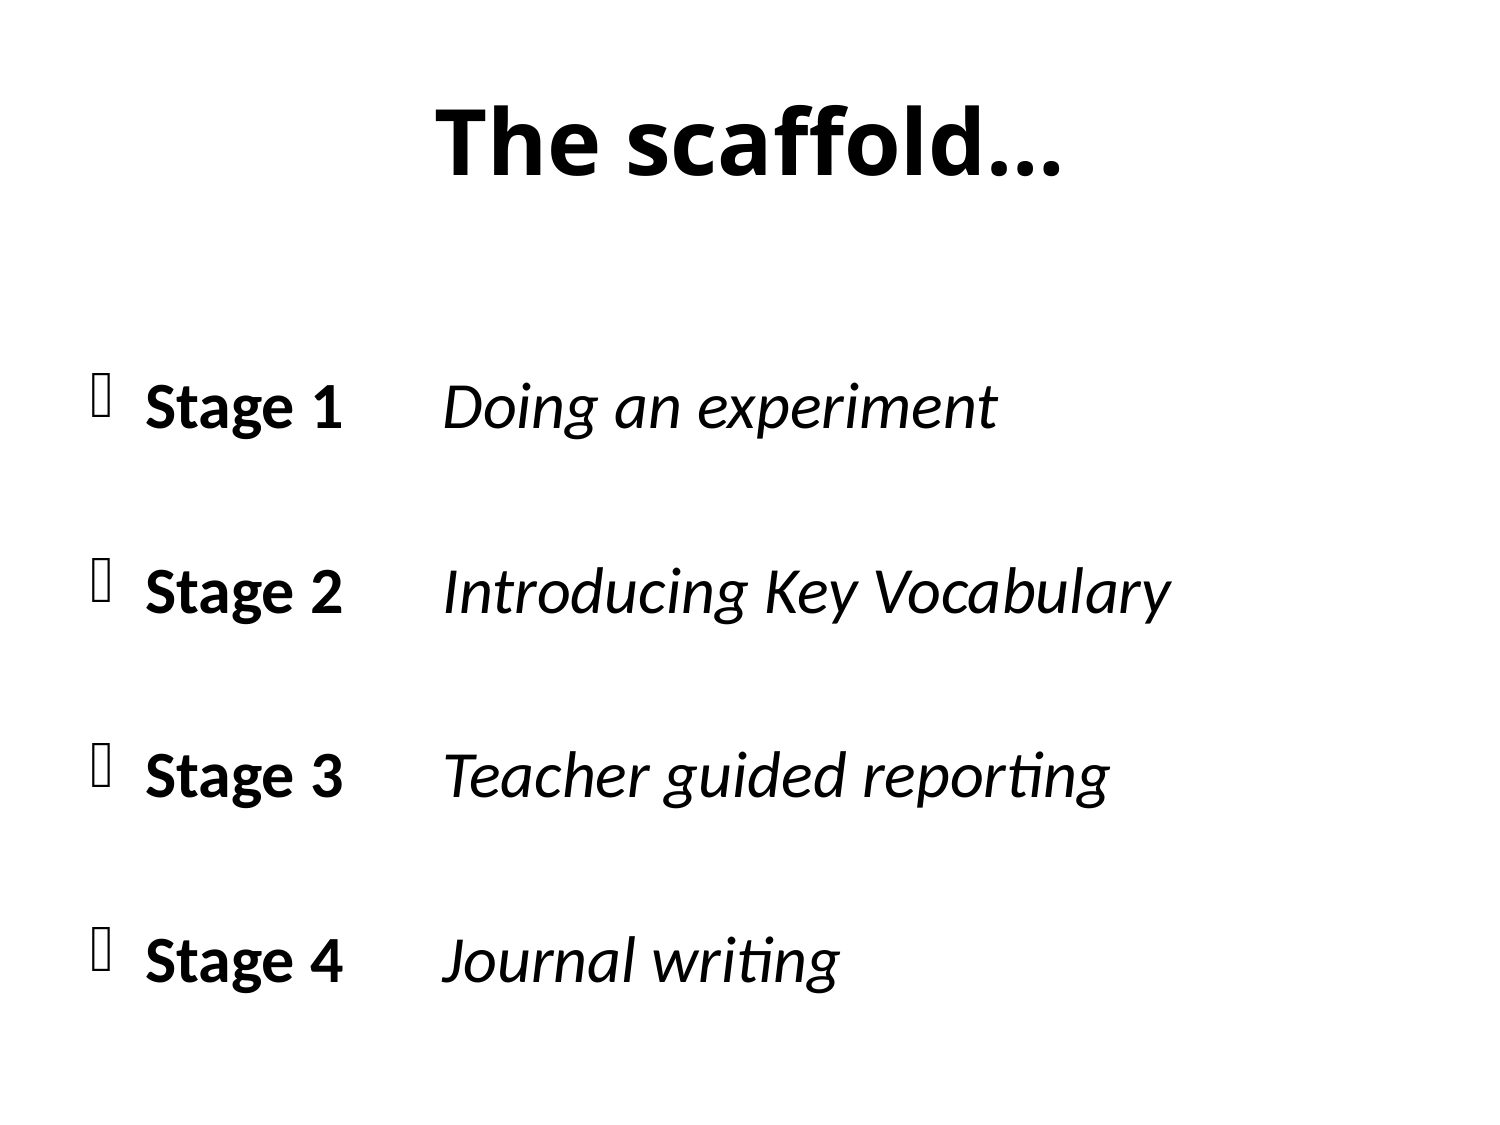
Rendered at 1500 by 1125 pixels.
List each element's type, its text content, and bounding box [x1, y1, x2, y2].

title The scaffold… [75, 45, 1425, 233]
list Stage 1 Doing an experiment Stage 2 Introducing Key Vocabulary Stage 3 Teacher guided reporting Stage 4 Journal writing [75, 262, 1425, 1005]
